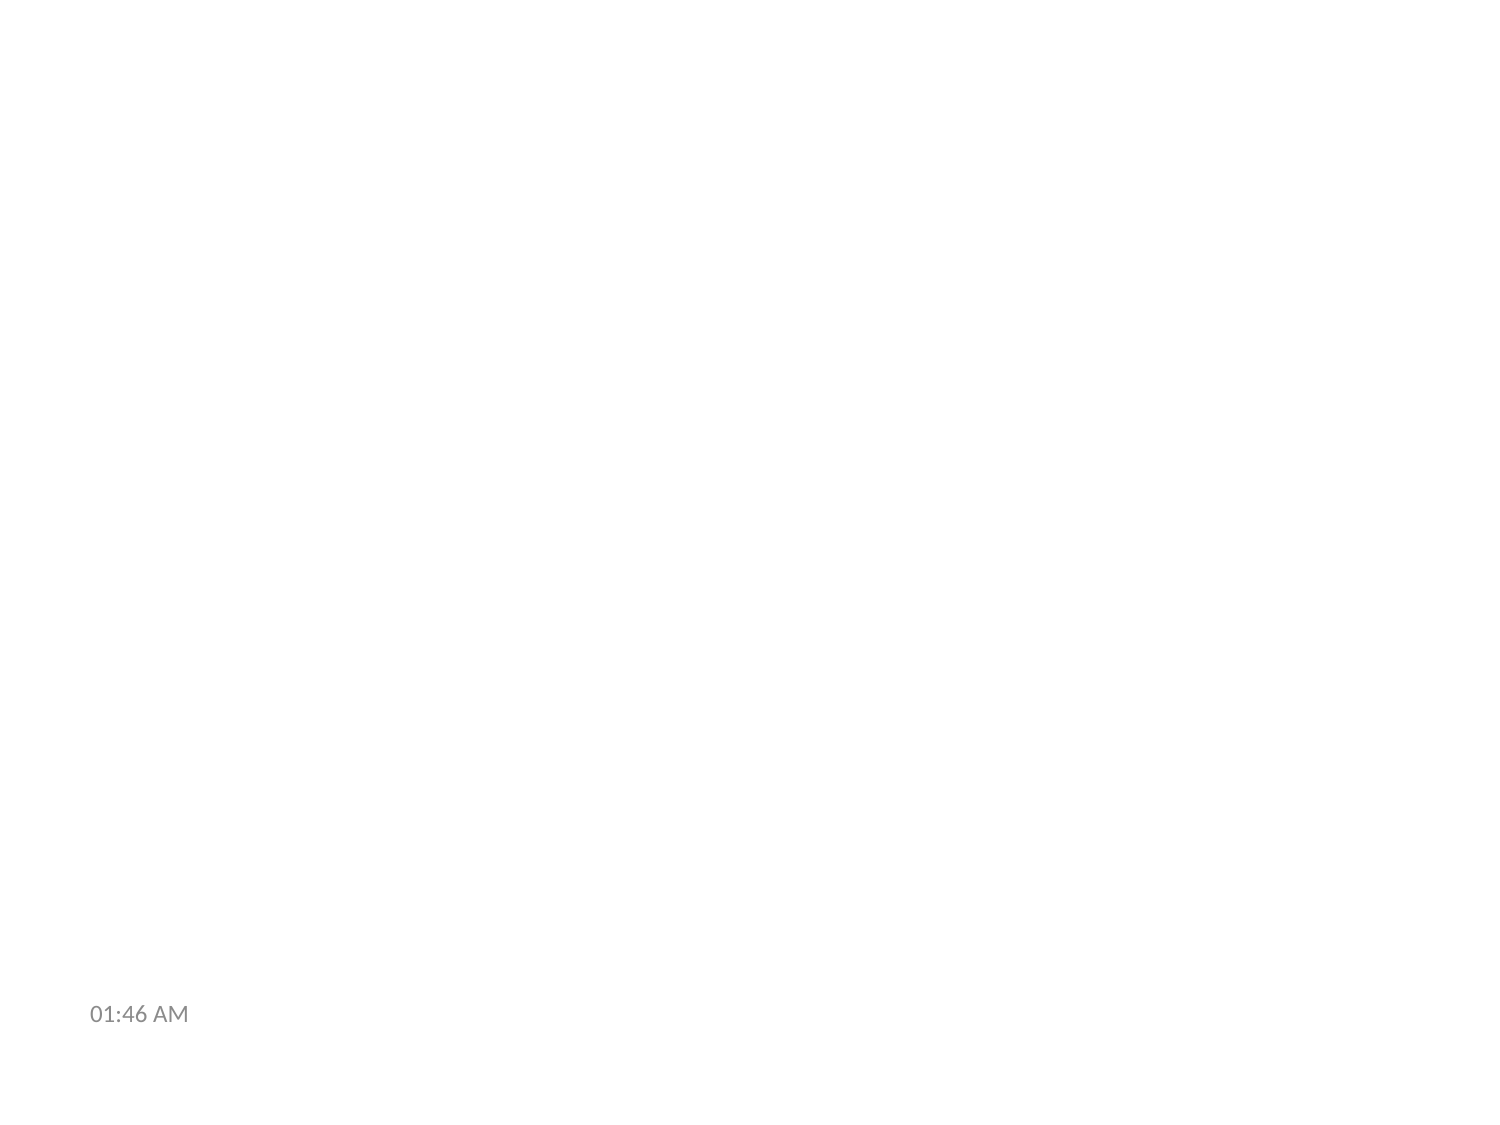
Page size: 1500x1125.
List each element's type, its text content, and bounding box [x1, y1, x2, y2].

text_box 3:35 PM [75, 982, 425, 1043]
